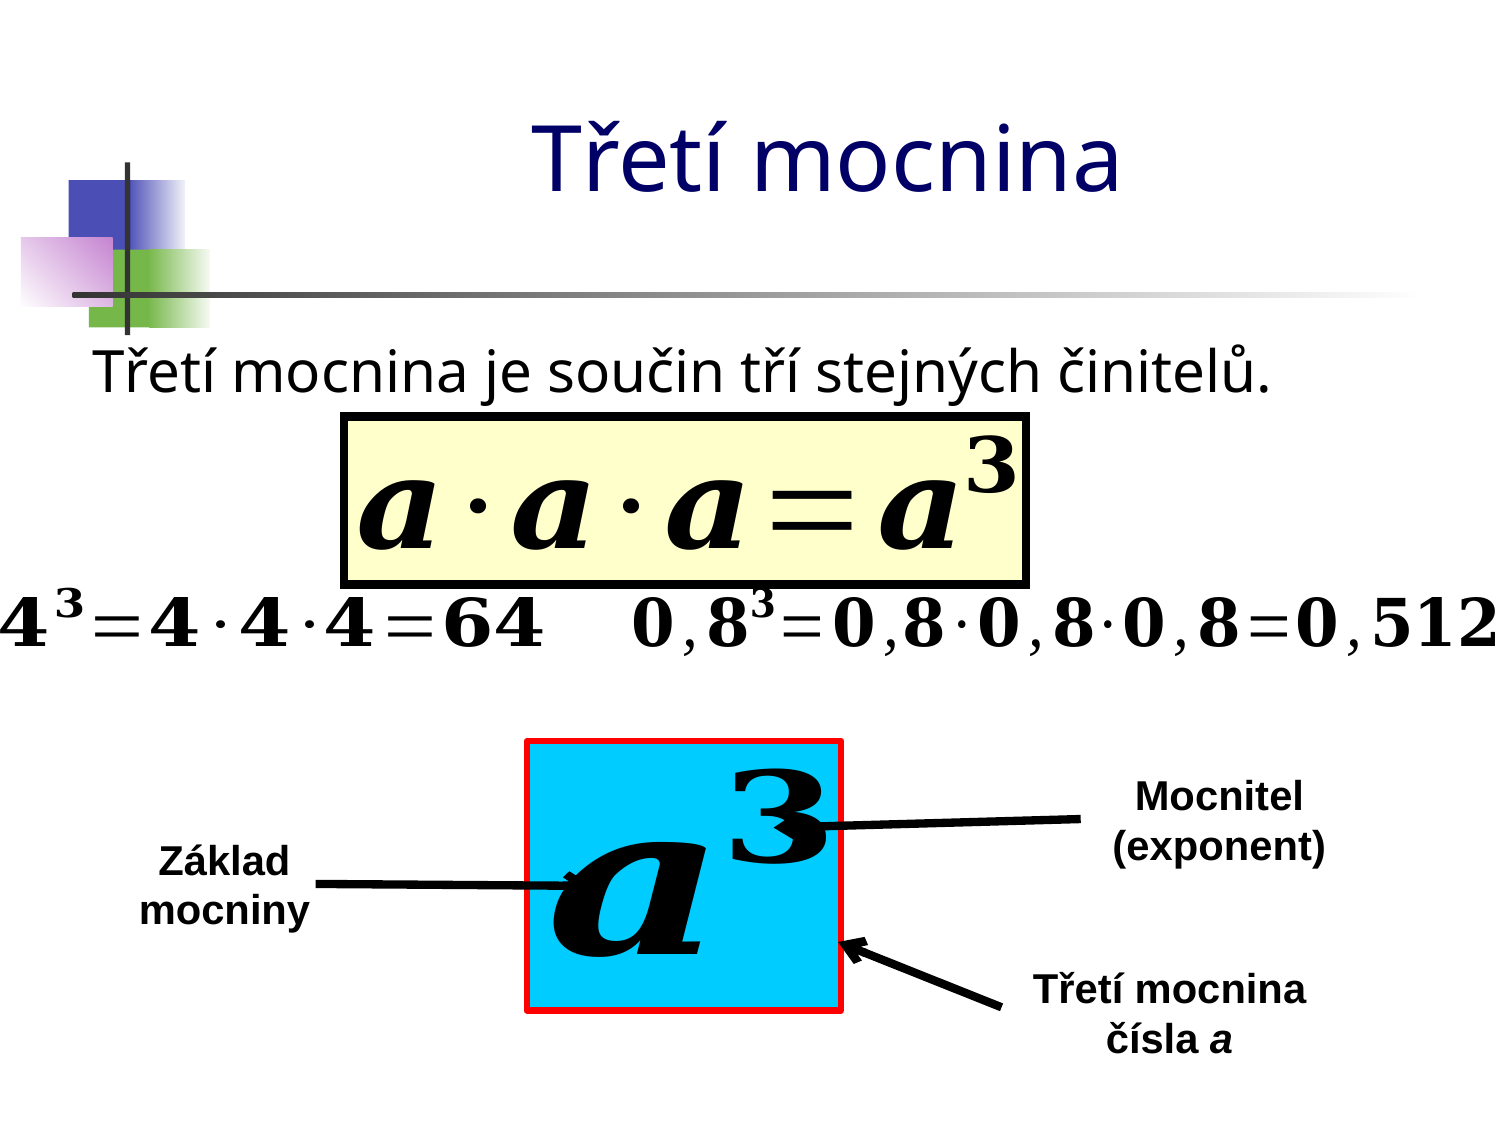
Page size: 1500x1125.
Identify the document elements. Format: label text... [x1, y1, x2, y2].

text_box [773, 818, 1081, 828]
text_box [837, 941, 1002, 1008]
text_box Mocnitel (exponent) [1059, 760, 1379, 876]
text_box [315, 883, 593, 887]
text_box Základ mocniny [64, 825, 384, 941]
list Třetí mocnina je součin tří stejných činitelů. [61, 326, 1374, 410]
title Třetí mocnina [188, 34, 1468, 276]
text_box Třetí mocnina čísla a [986, 954, 1353, 1070]
